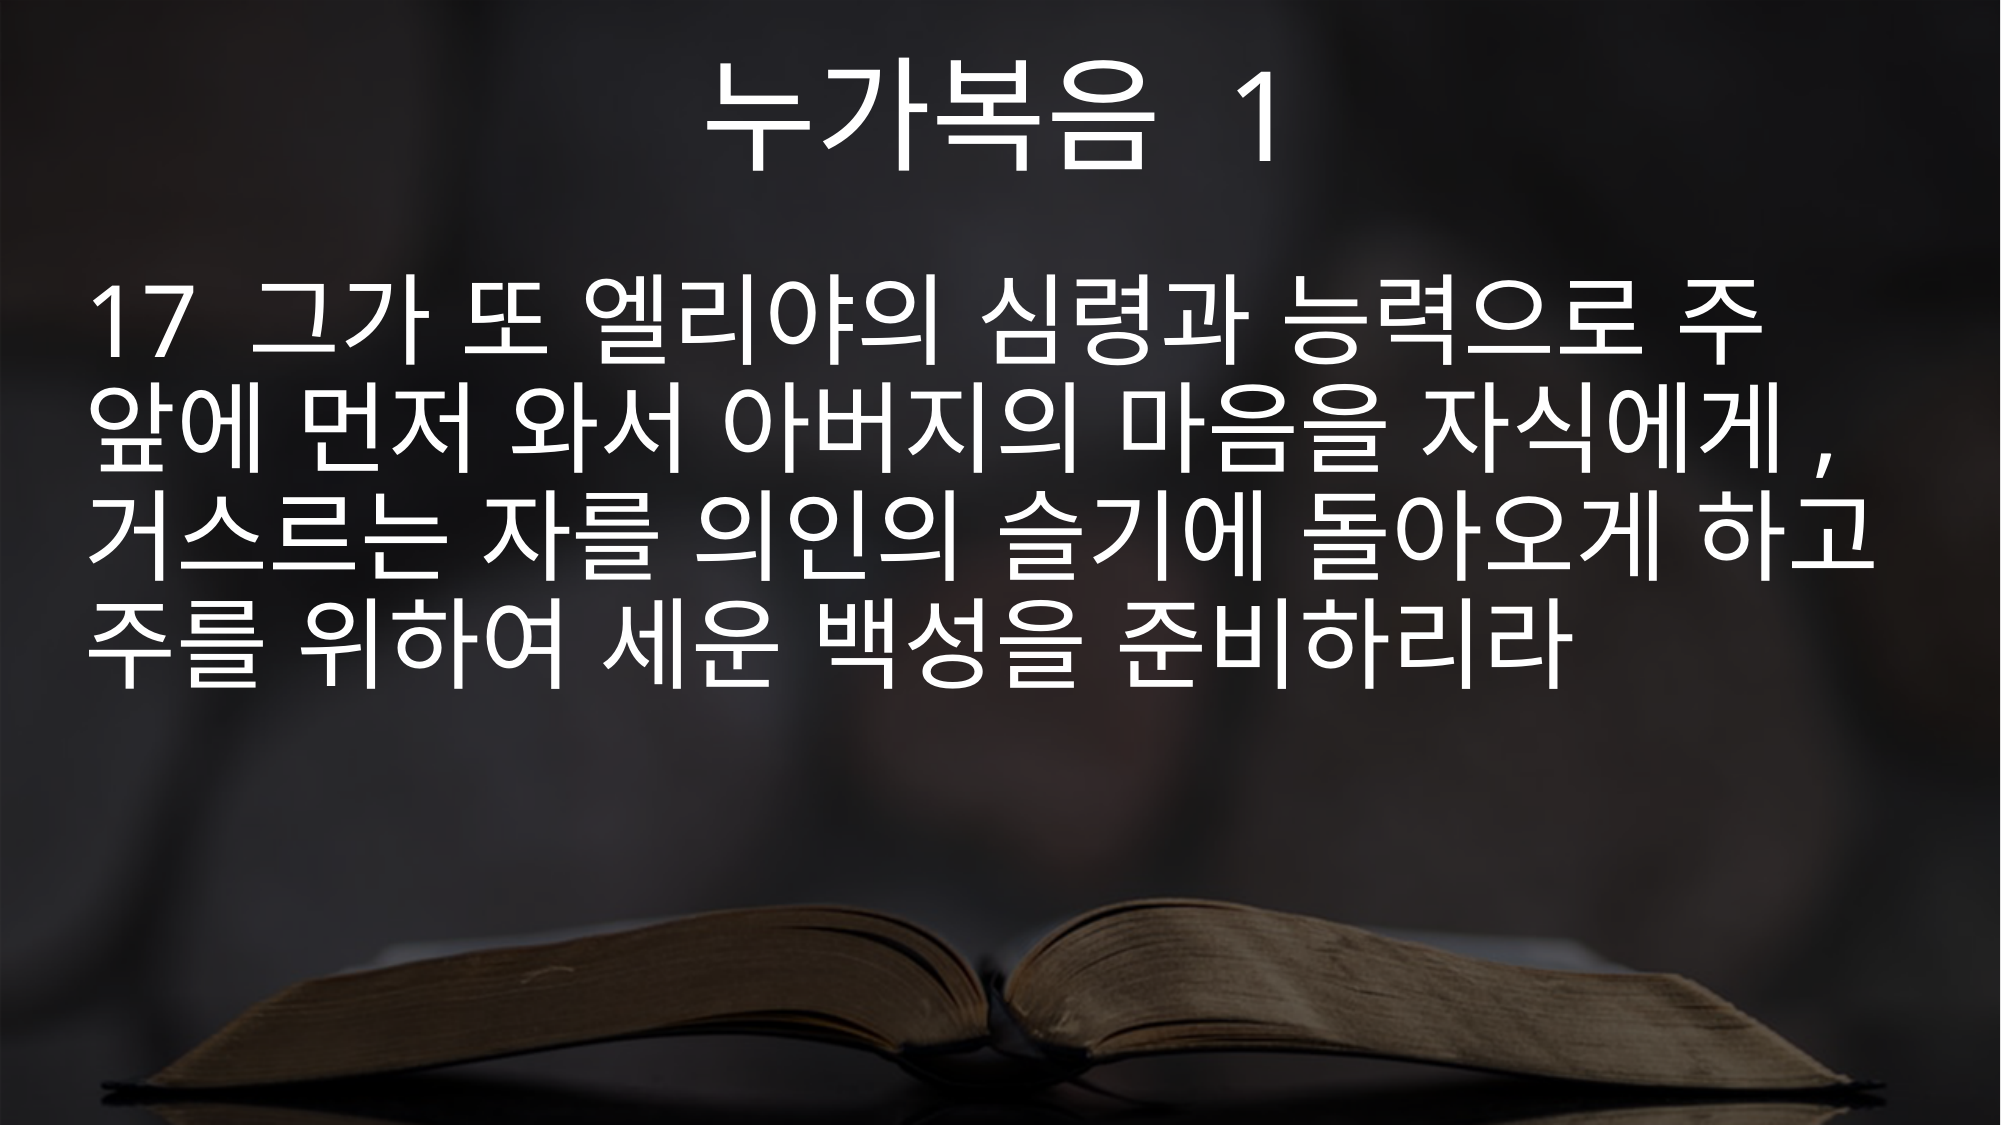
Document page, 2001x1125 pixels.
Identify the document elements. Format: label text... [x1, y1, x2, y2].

footer 누가복음 1 [0, 32, 2000, 192]
list 17 그가 또 엘리야의 심령과 능력으로 주 앞에 먼저 와서 아버지의 마음을 자식에게, 거스르는 자를 의인의 슬기에 돌아오게 하고 주를 위하여 세운 백성을 준비하리라 [69, 263, 1953, 423]
picture [0, 0, 2001, 1125]
